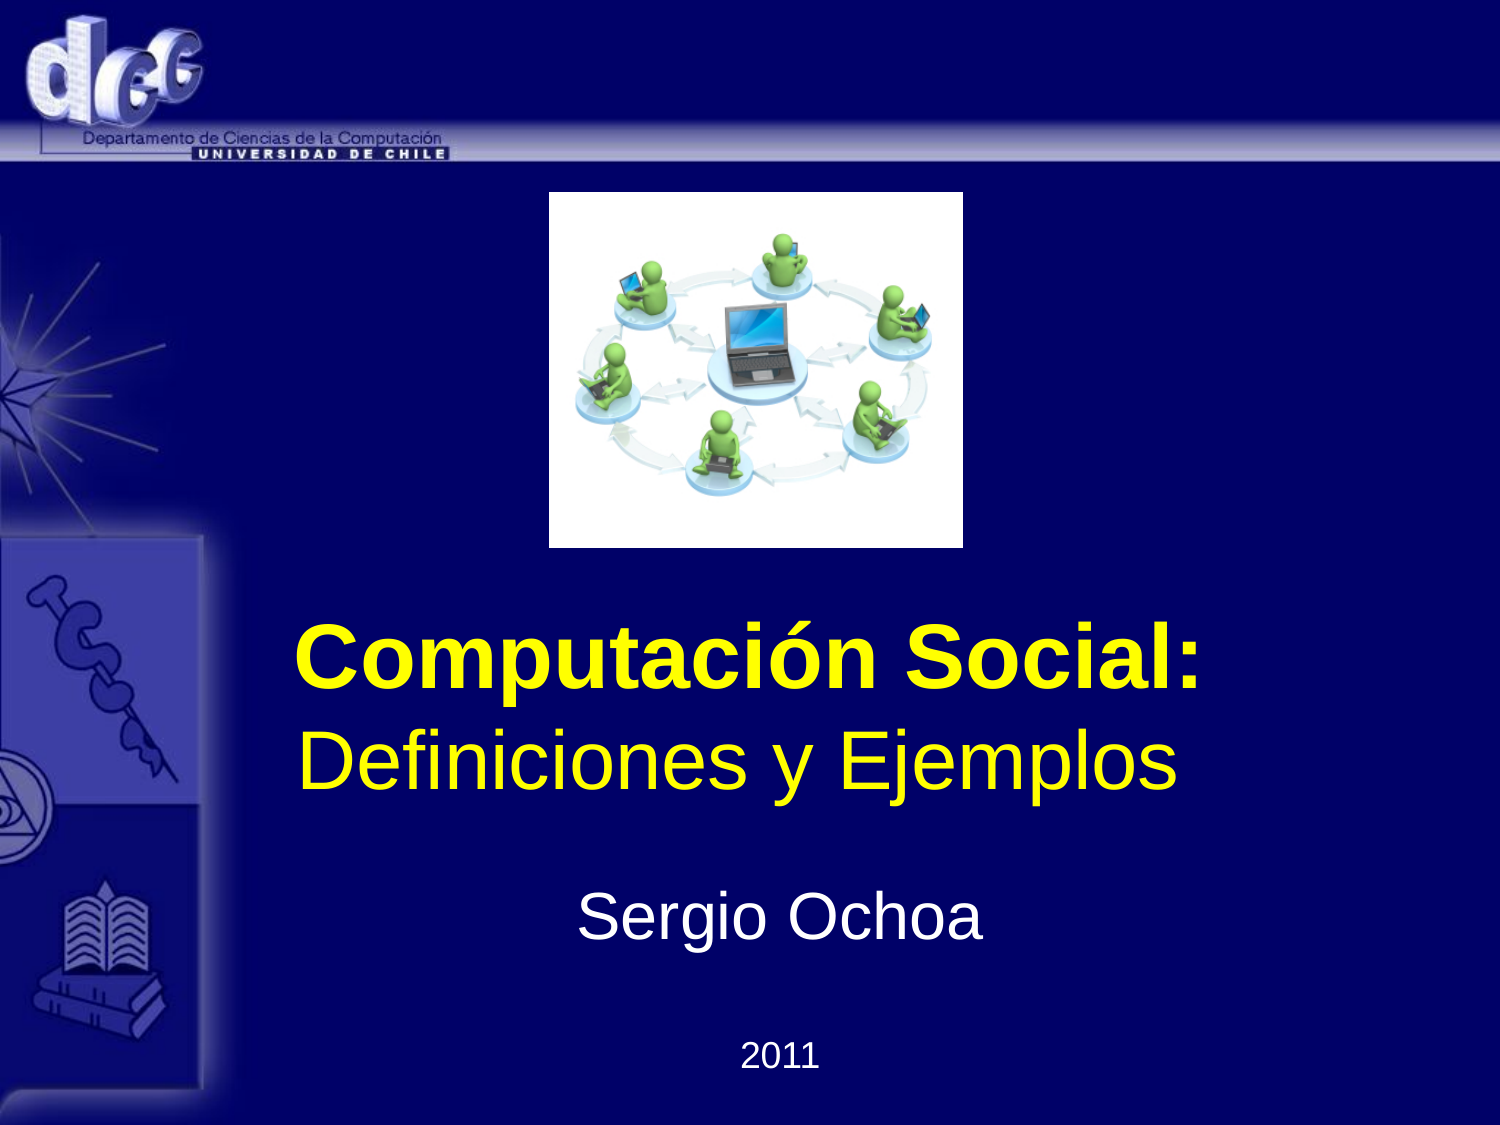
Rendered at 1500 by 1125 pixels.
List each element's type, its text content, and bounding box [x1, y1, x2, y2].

title Computación Social: Definiciones y Ejemplos [112, 580, 1388, 823]
picture [0, 0, 1500, 1125]
subtitle Sergio Ochoa 2011 [254, 865, 1306, 1125]
